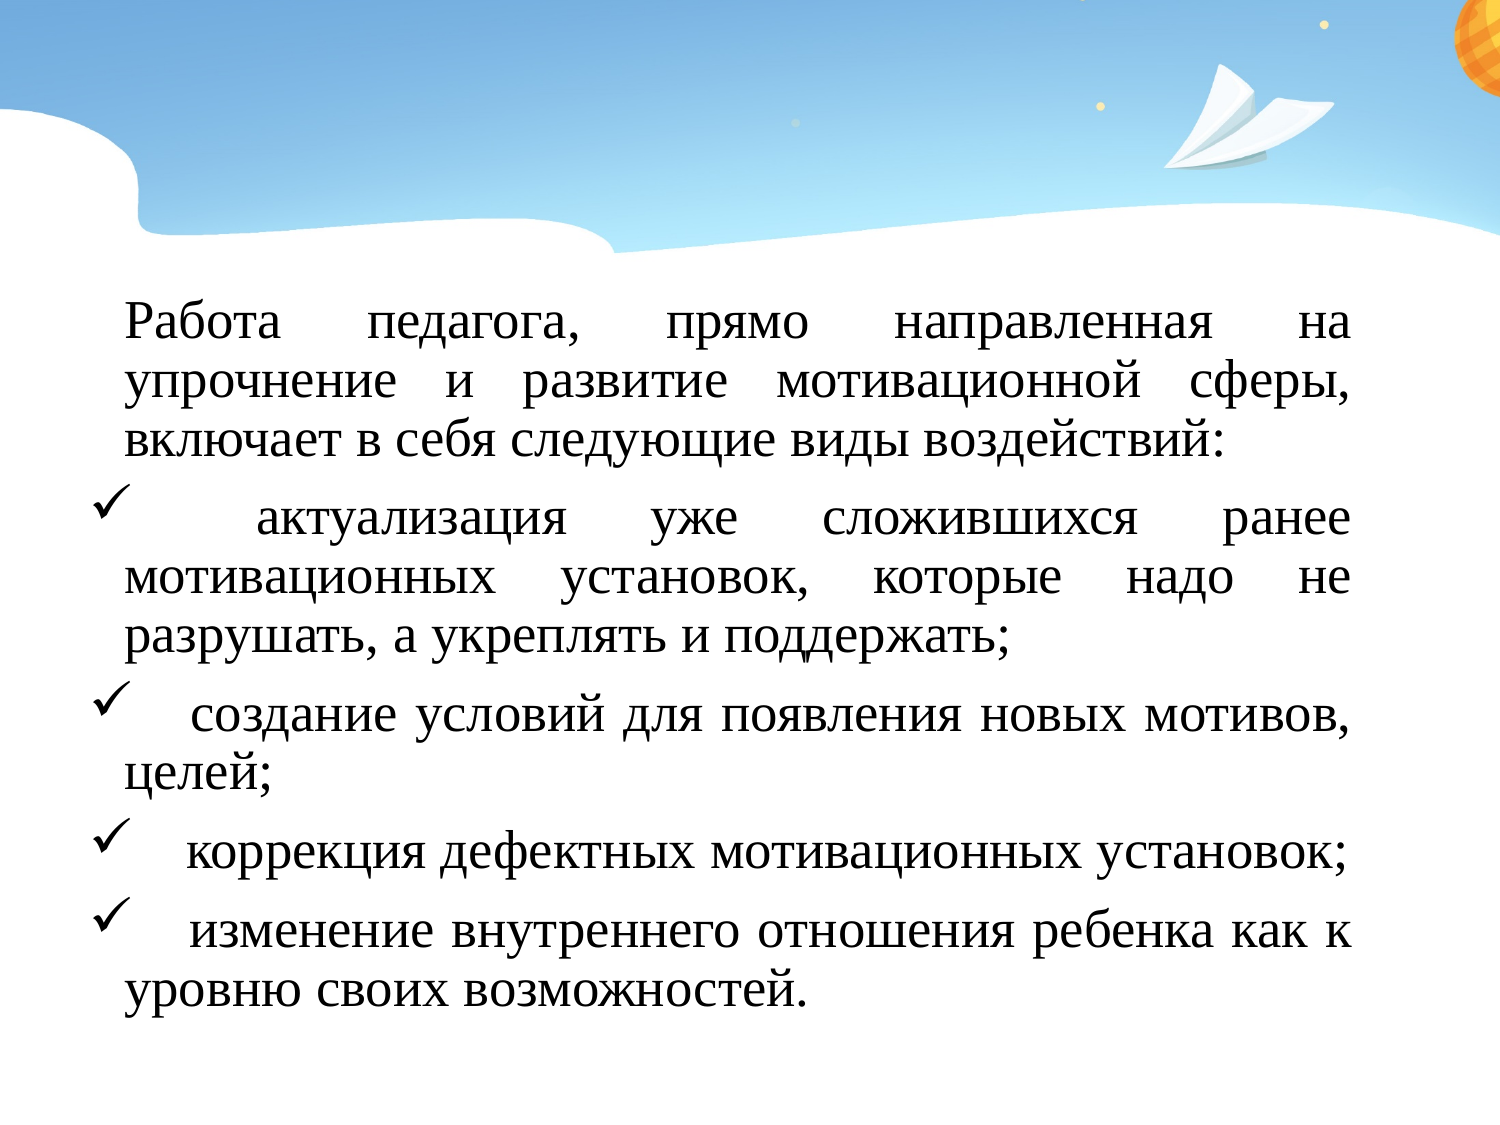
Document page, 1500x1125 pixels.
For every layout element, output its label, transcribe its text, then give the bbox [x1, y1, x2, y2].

list Работа педагога, прямо направленная на упрочнение и развитие мотивационной сферы, включает в себя следующие виды воздействий: актуализация уже сложившихся ранее мотивационных установок, которые надо не разрушать, а укреплять и поддержать; создание условий для появления новых мотивов, целей; коррекция дефектных мотивационных установок; изменение внутреннего отношения ребенка как к уровню своих возможностей. [73, 283, 1368, 1085]
picture [0, 0, 1500, 1125]
